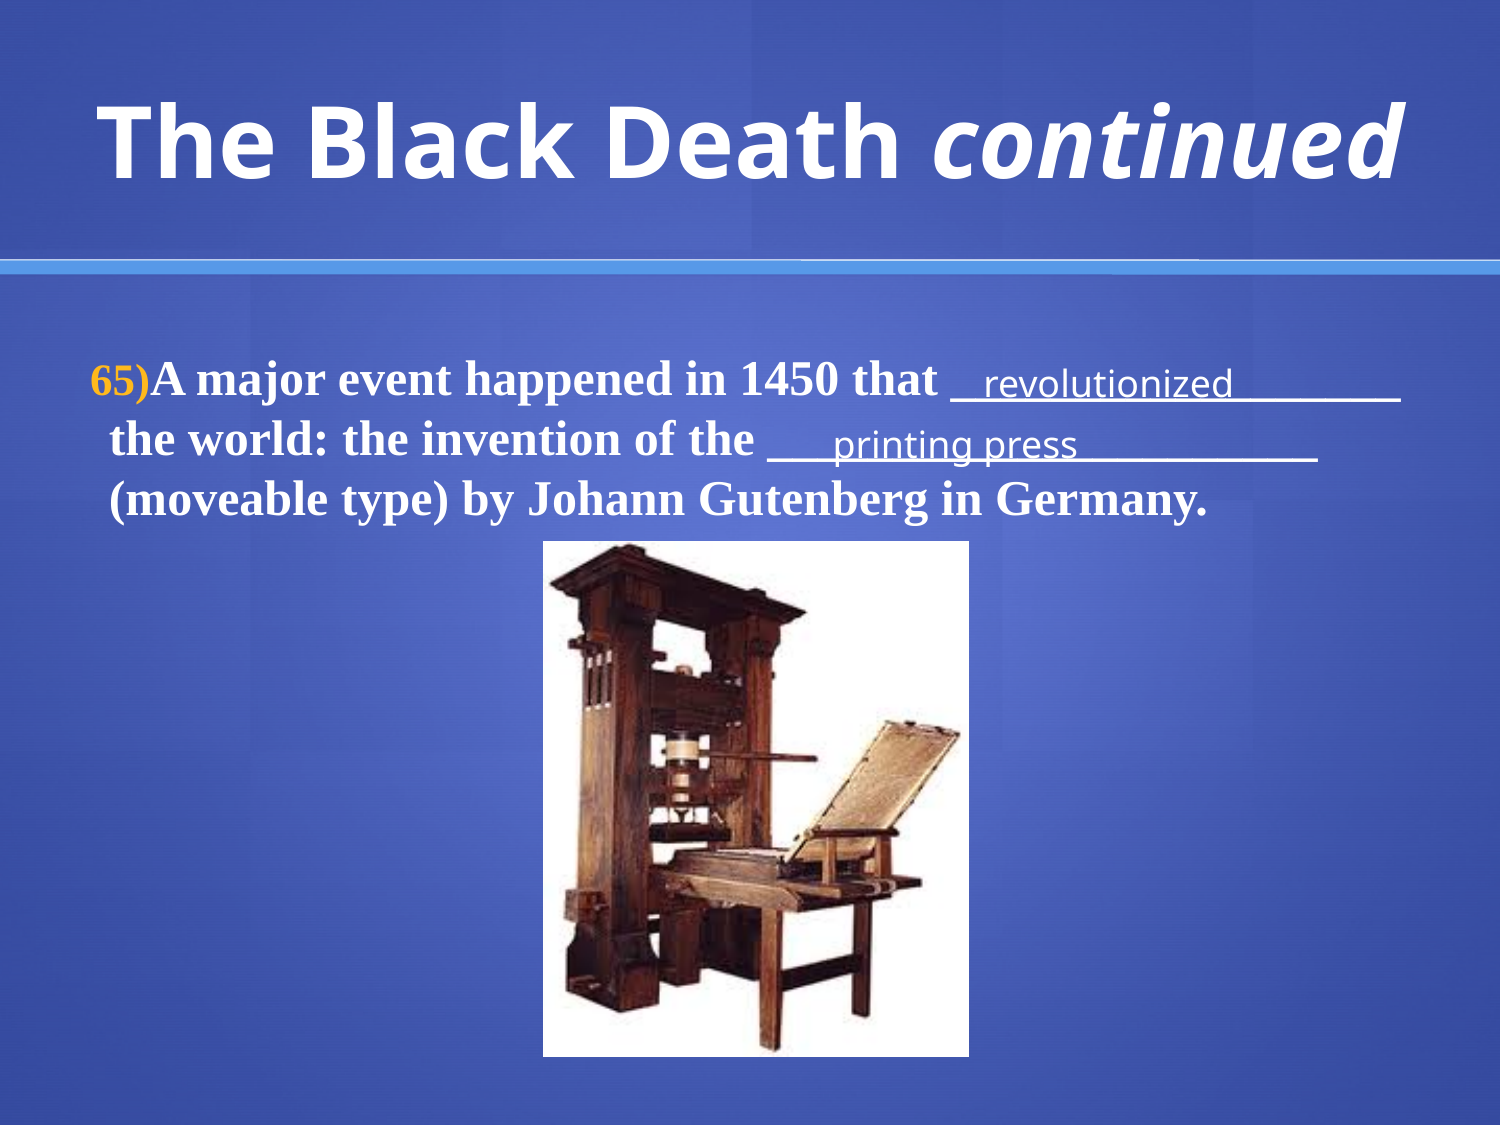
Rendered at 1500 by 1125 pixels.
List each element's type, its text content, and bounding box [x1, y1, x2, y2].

text_box revolutionized [968, 352, 1342, 413]
title The Black Death continued [75, 45, 1425, 233]
text_box printing press [817, 413, 1244, 474]
list A major event happened in 1450 that __________________ the world: the invention of the ______________________ (moveable type) by Johann Gutenberg in Germany. [75, 337, 1425, 988]
picture [542, 540, 970, 1058]
